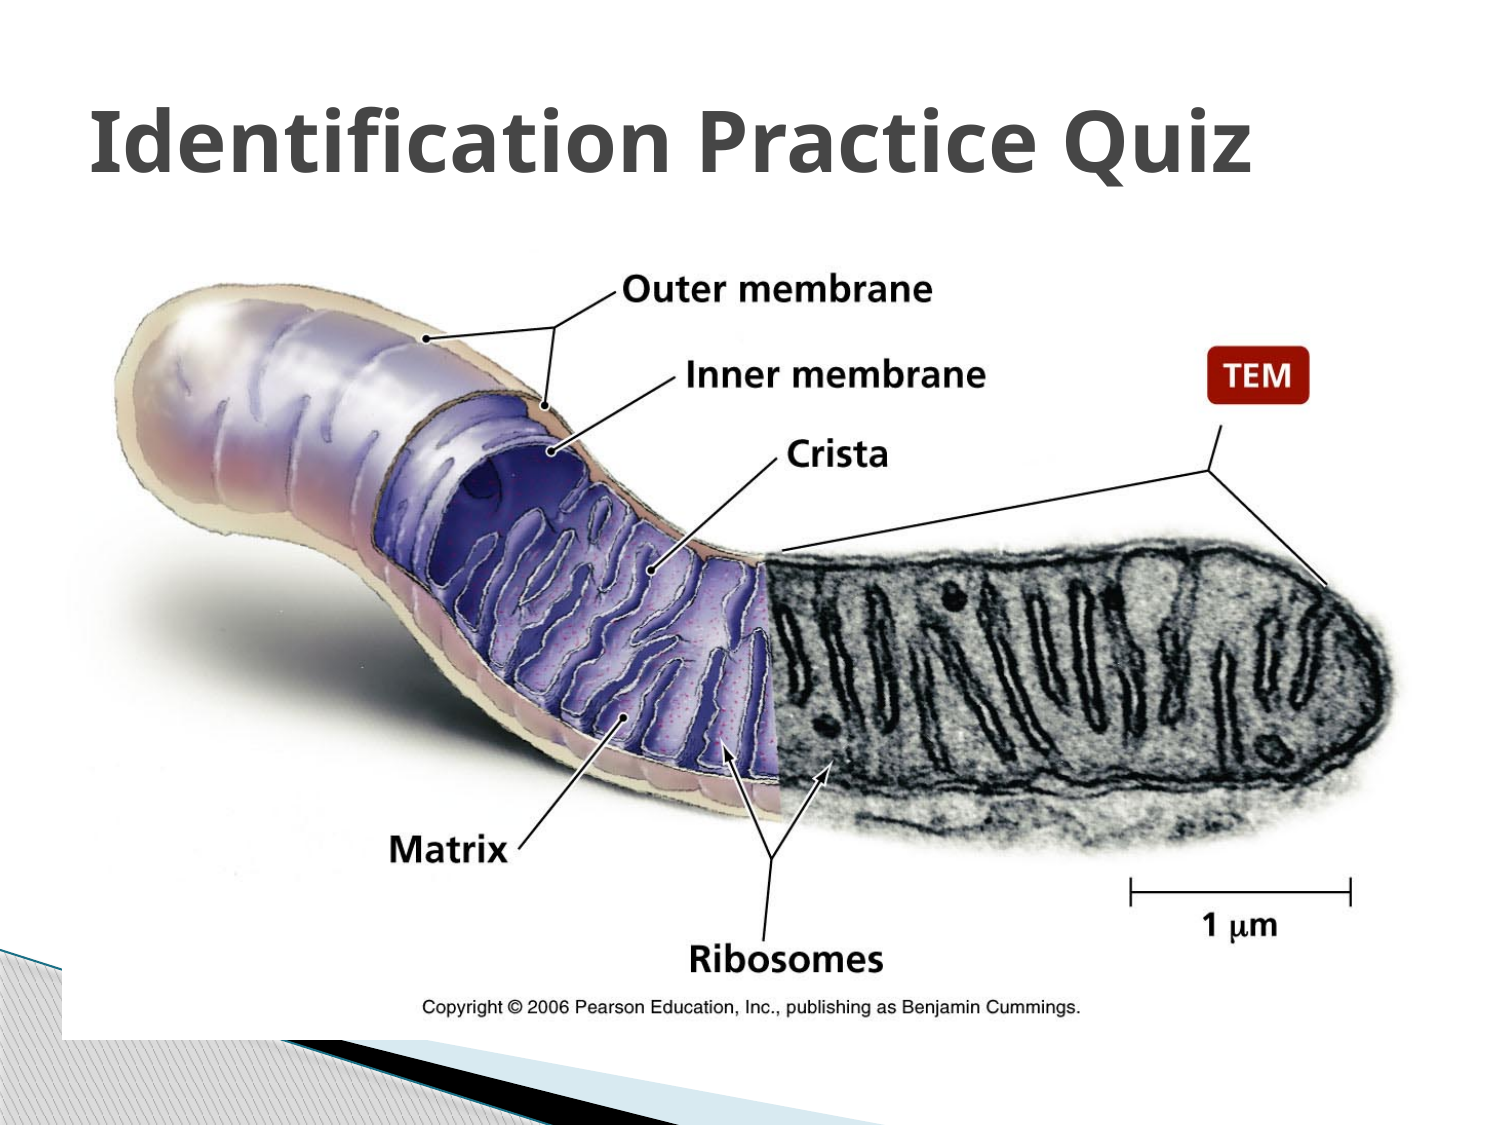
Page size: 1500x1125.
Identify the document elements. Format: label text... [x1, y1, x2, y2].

title Identification Practice Quiz [75, 45, 1425, 233]
picture [62, 249, 1440, 1041]
